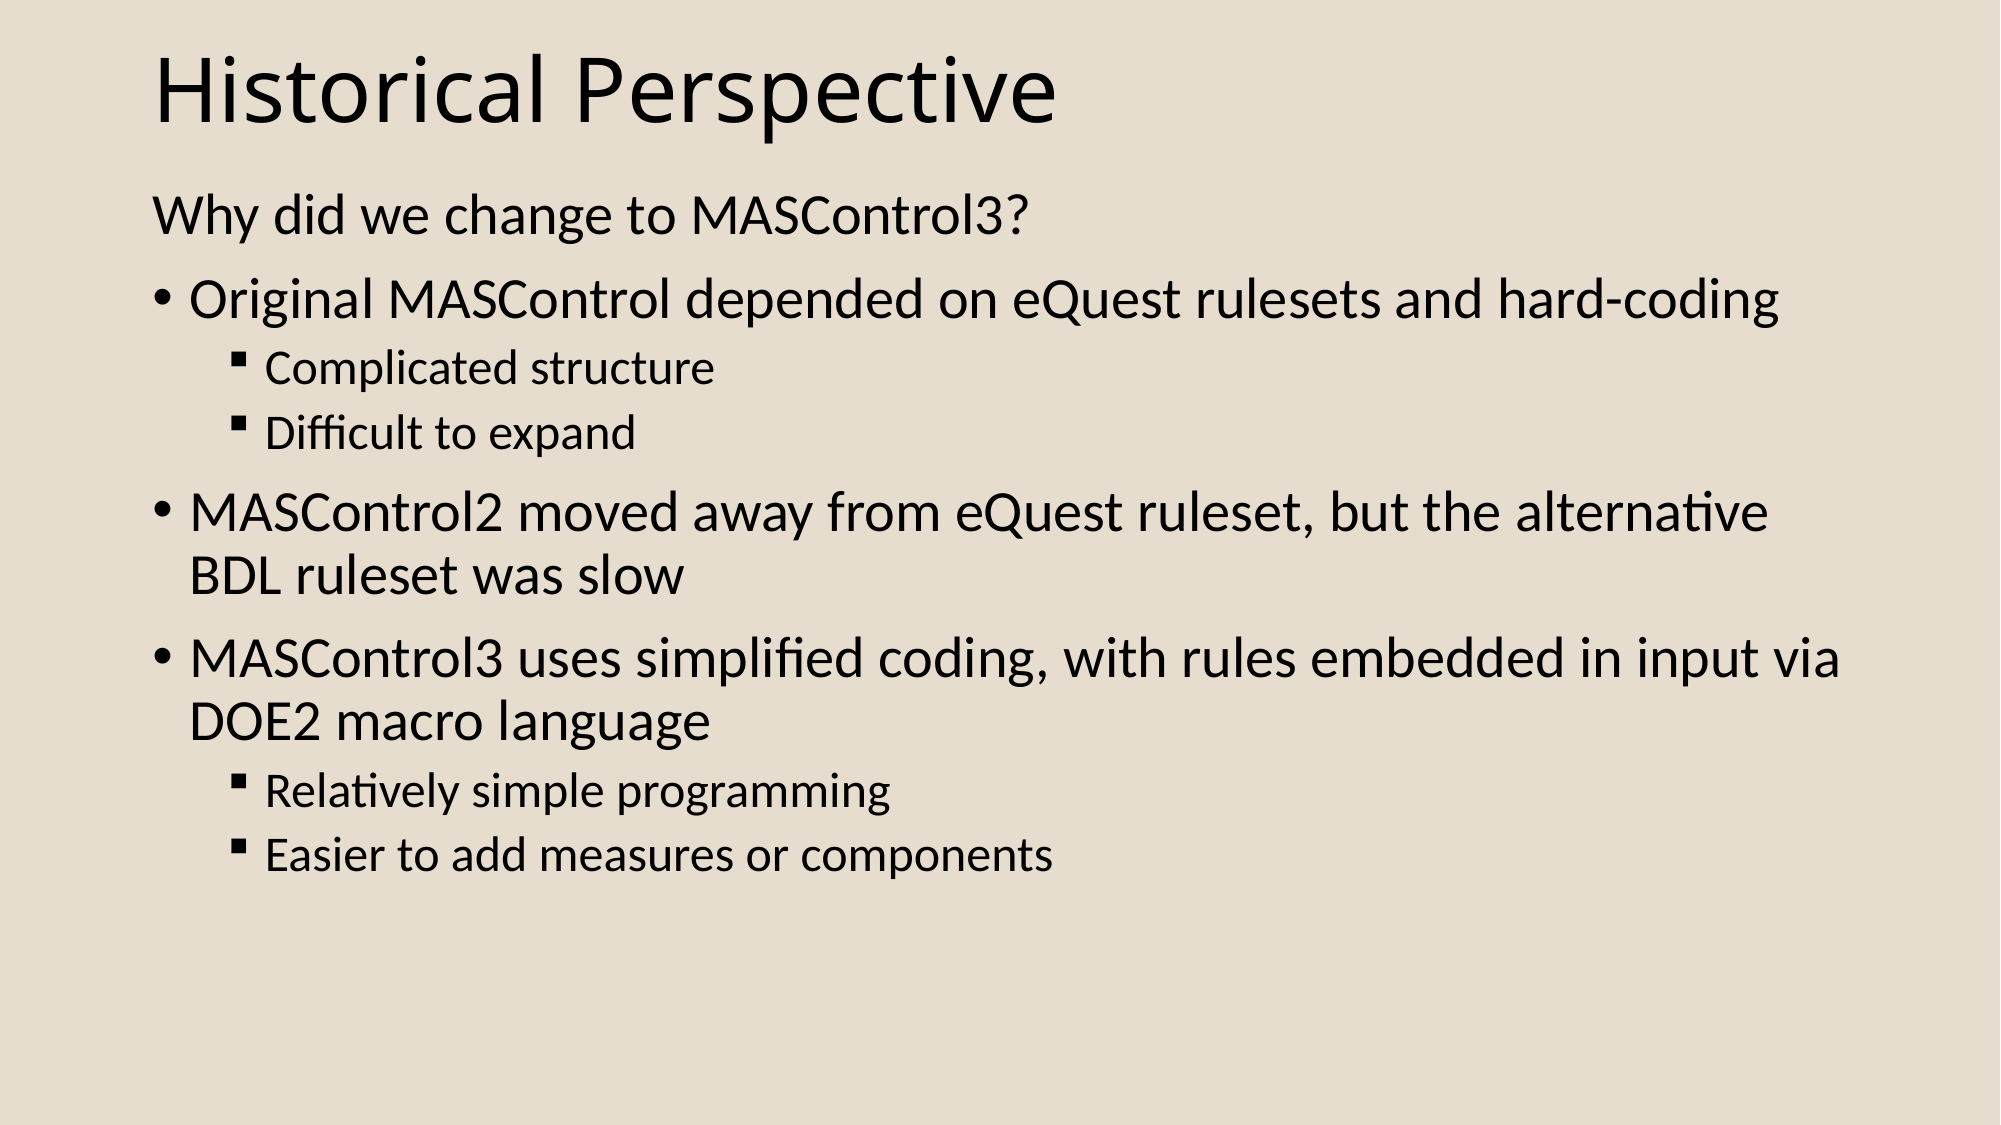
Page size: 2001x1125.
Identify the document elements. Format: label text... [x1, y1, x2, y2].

list Why did we change to MASControl3? Original MASControl depended on eQuest rulesets and hard-coding Complicated structure Difficult to expand MASControl2 moved away from eQuest ruleset, but the alternative BDL ruleset was slow MASControl3 uses simplified coding, with rules embedded in input via DOE2 macro language Relatively simple programming Easier to add measures or components [137, 177, 1863, 1085]
title Historical Perspective [137, 37, 1863, 150]
